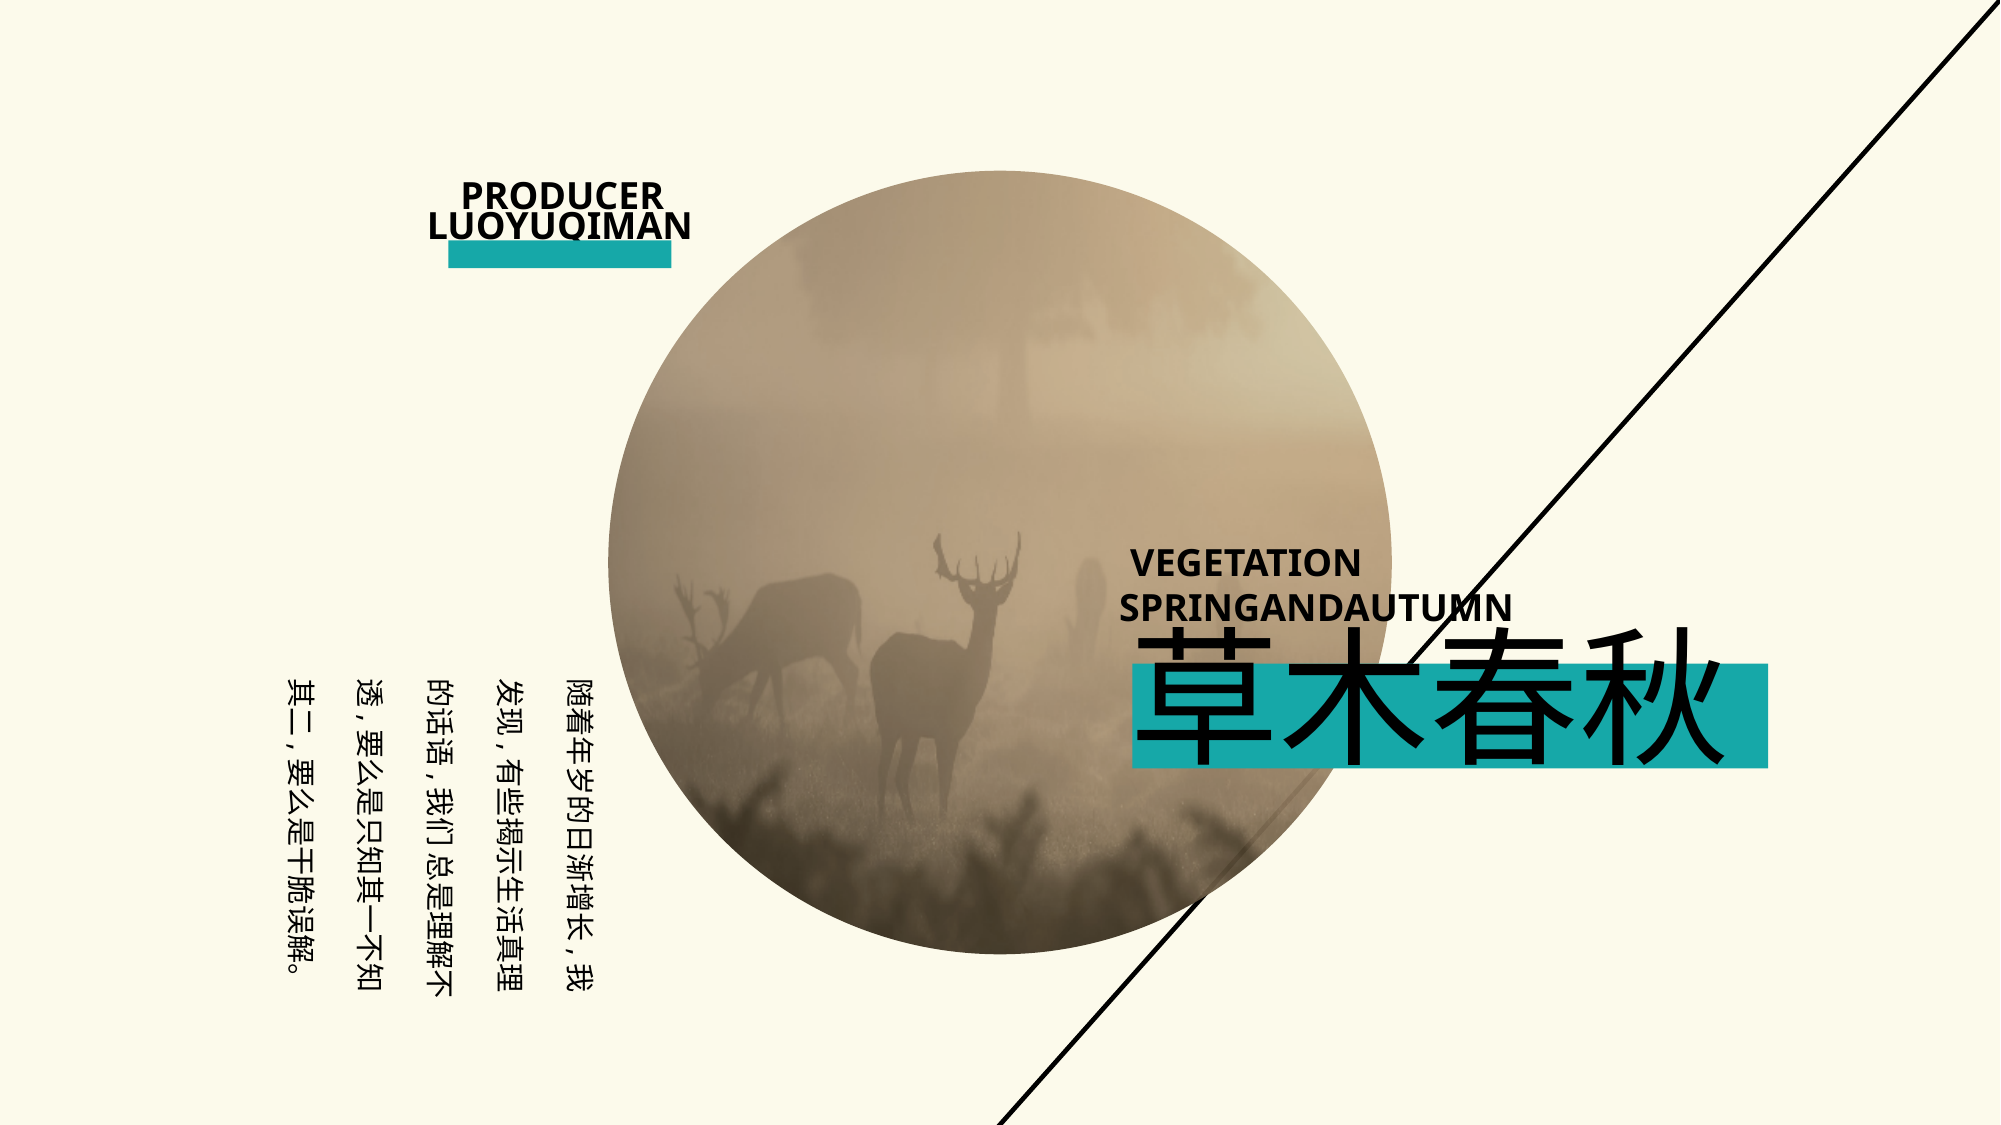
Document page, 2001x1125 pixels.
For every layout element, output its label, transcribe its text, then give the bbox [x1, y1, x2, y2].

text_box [984, 0, 2000, 1125]
text_box [607, 169, 984, 956]
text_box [431, 164, 688, 269]
text_box 随着年岁的日渐增长,我 发现,有些揭示生活真理 的话语,我们 总是理解不 透,要么是只知其一不知 其二,要么是干脆误解。 [257, 663, 607, 1020]
